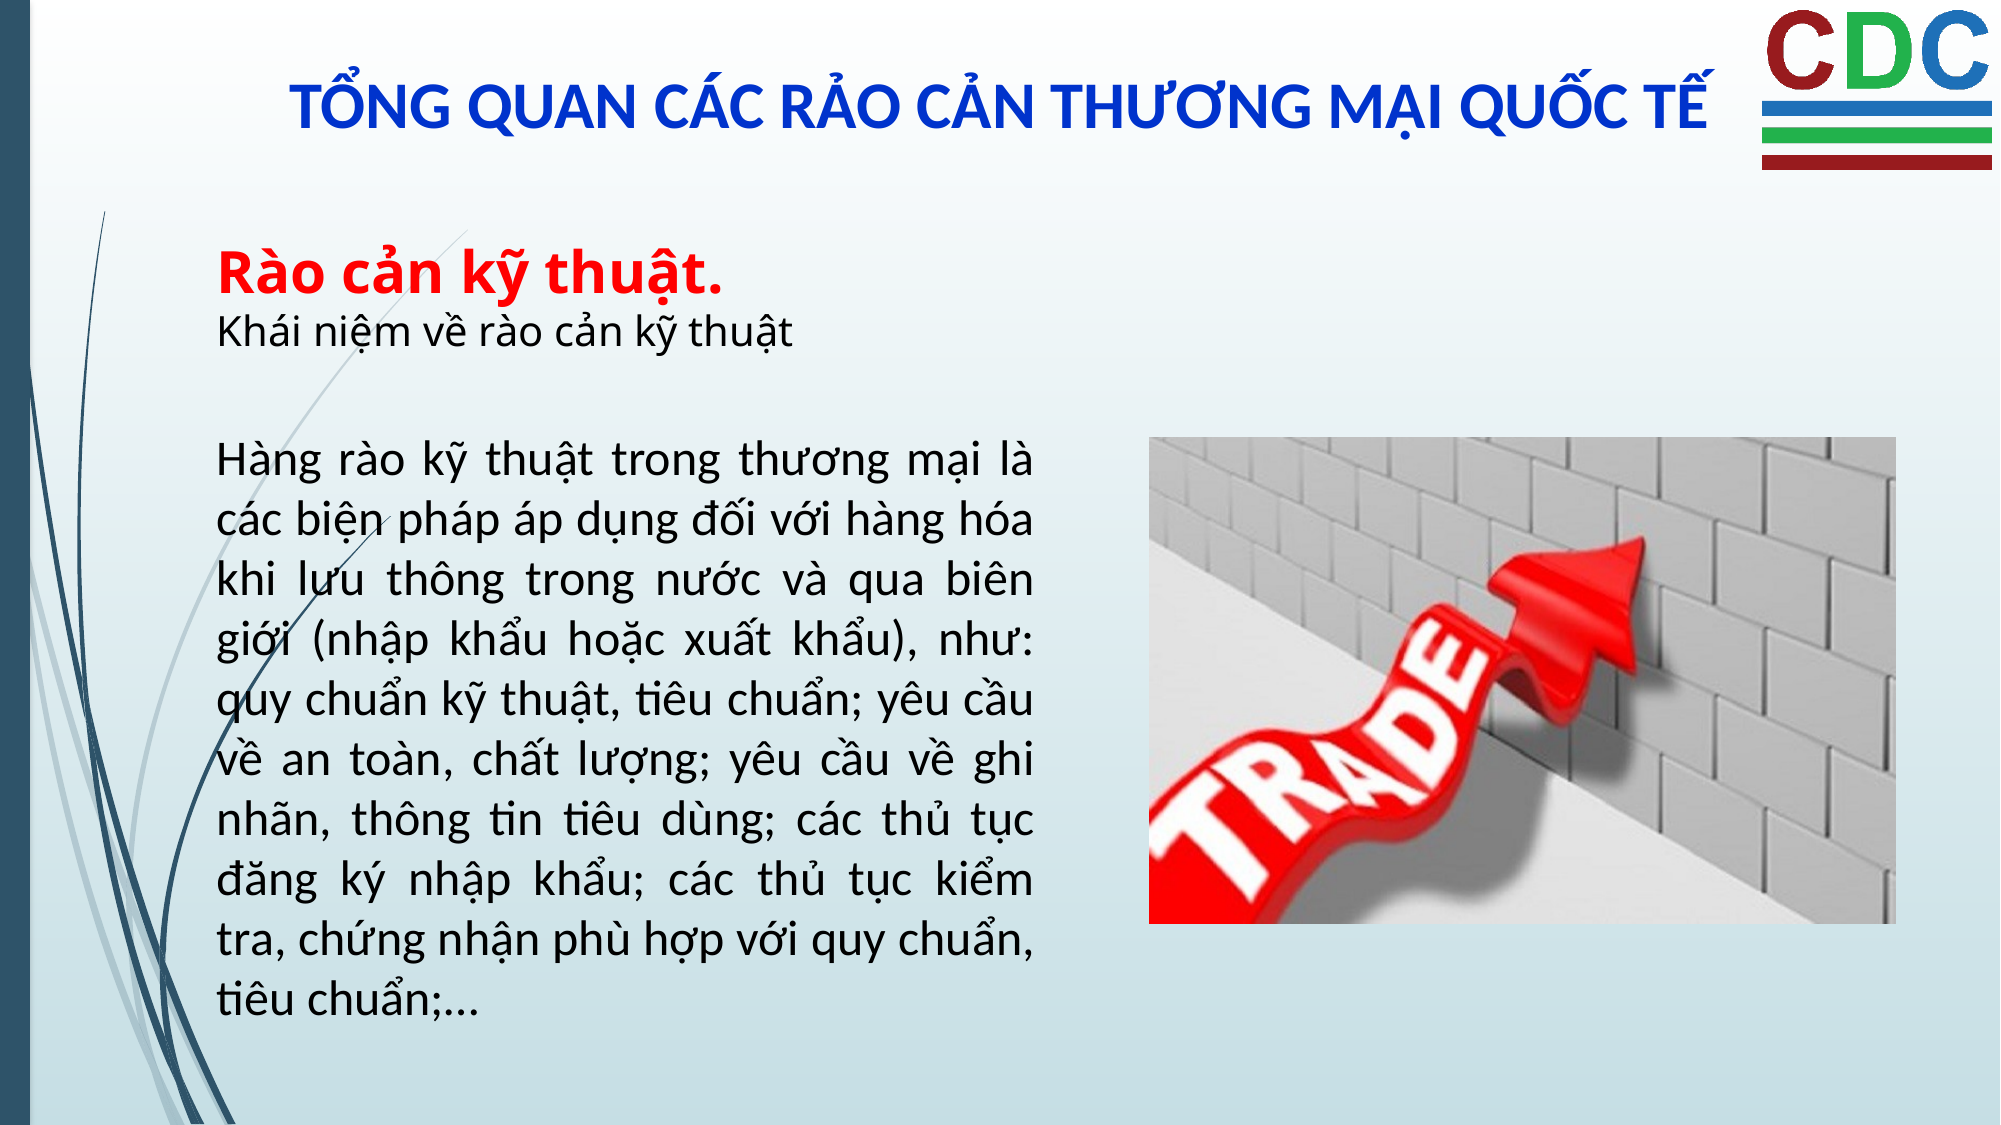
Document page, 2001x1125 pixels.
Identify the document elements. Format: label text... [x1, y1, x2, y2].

text_box TỔNG QUAN CÁC RẢO CẢN THƯƠNG MẠI QUỐC TẾ [274, 54, 1726, 230]
picture [1149, 437, 1896, 924]
text_box Hàng rào kỹ thuật trong thương mại là các biện pháp áp dụng đối với hàng hóa khi lưu thông trong nước và qua biên giới (nhập khẩu hoặc xuất khẩu), như: quy chuẩn kỹ thuật, tiêu chuẩn; yêu cầu về an toàn, chất lượng; yêu cầu về ghi nhãn, thông tin tiêu dùng; các thủ tục đăng ký nhập khẩu; các thủ tục kiểm tra, chứng nhận phù hợp với quy chuẩn, tiêu chuẩn;… [202, 417, 1050, 1033]
picture [1762, 10, 1992, 170]
text_box Rào cản kỹ thuật. Khái niệm về rào cản kỹ thuật [202, 227, 953, 363]
